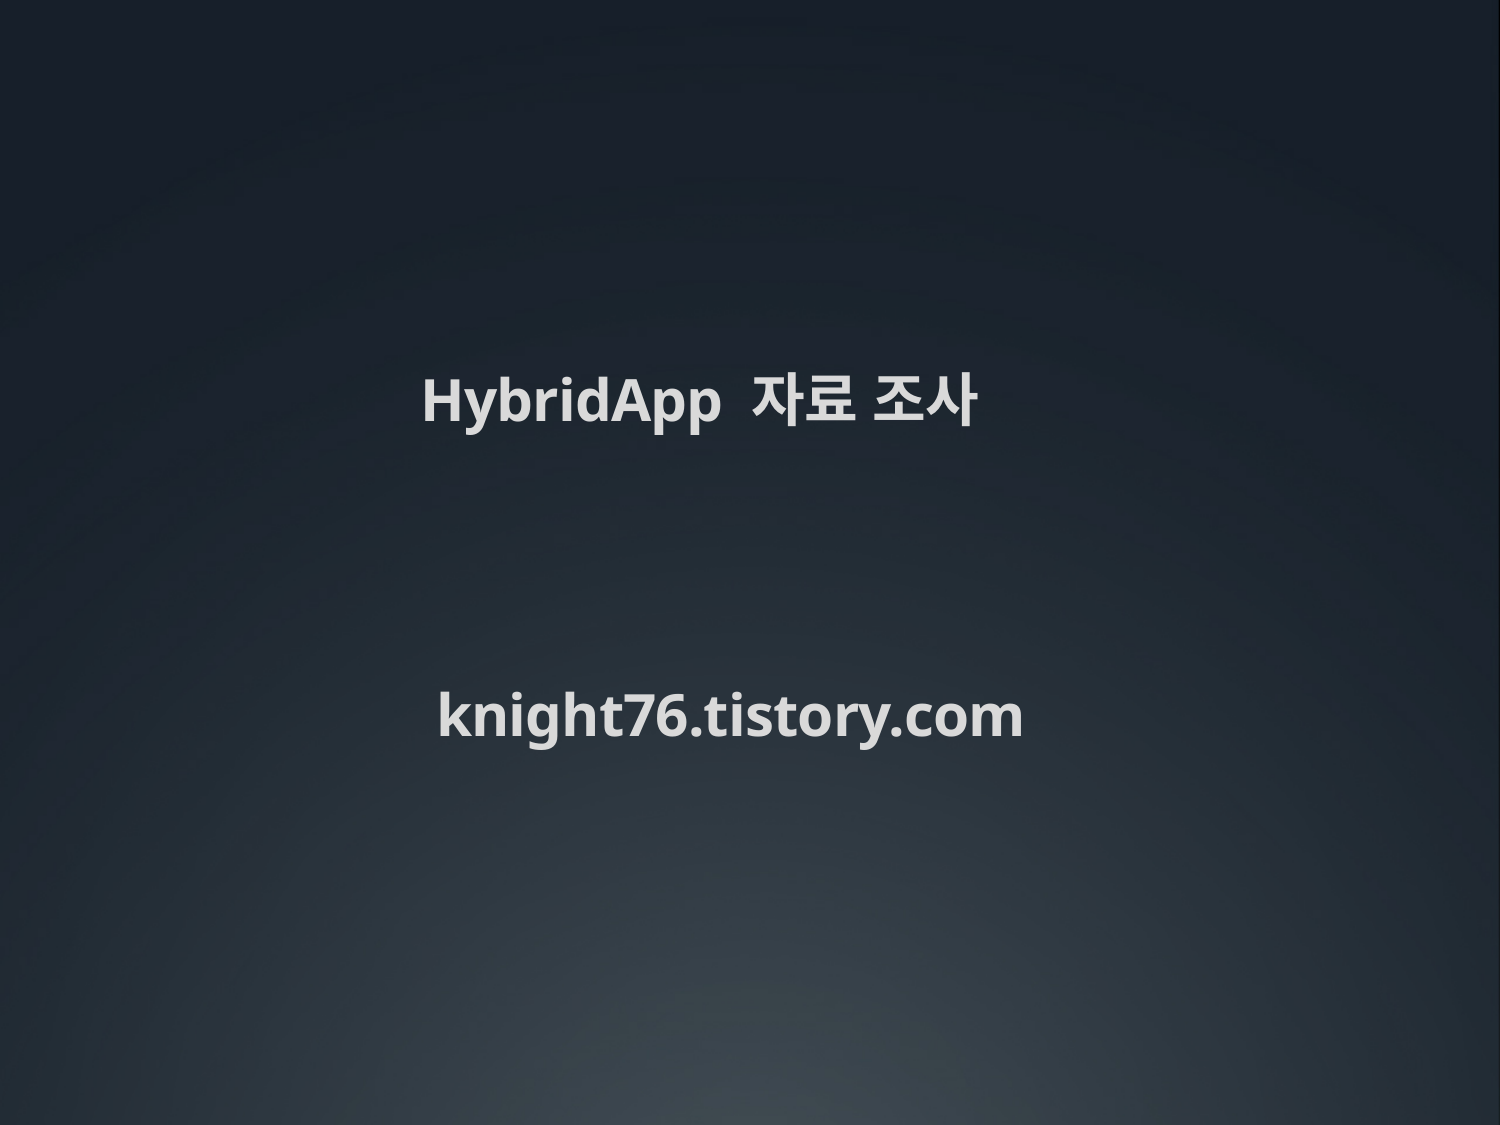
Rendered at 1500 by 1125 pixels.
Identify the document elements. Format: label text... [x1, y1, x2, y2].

picture [0, 0, 1500, 1125]
text_box HybridApp 자료 조사 knight76.tistory.com [406, 320, 1041, 755]
